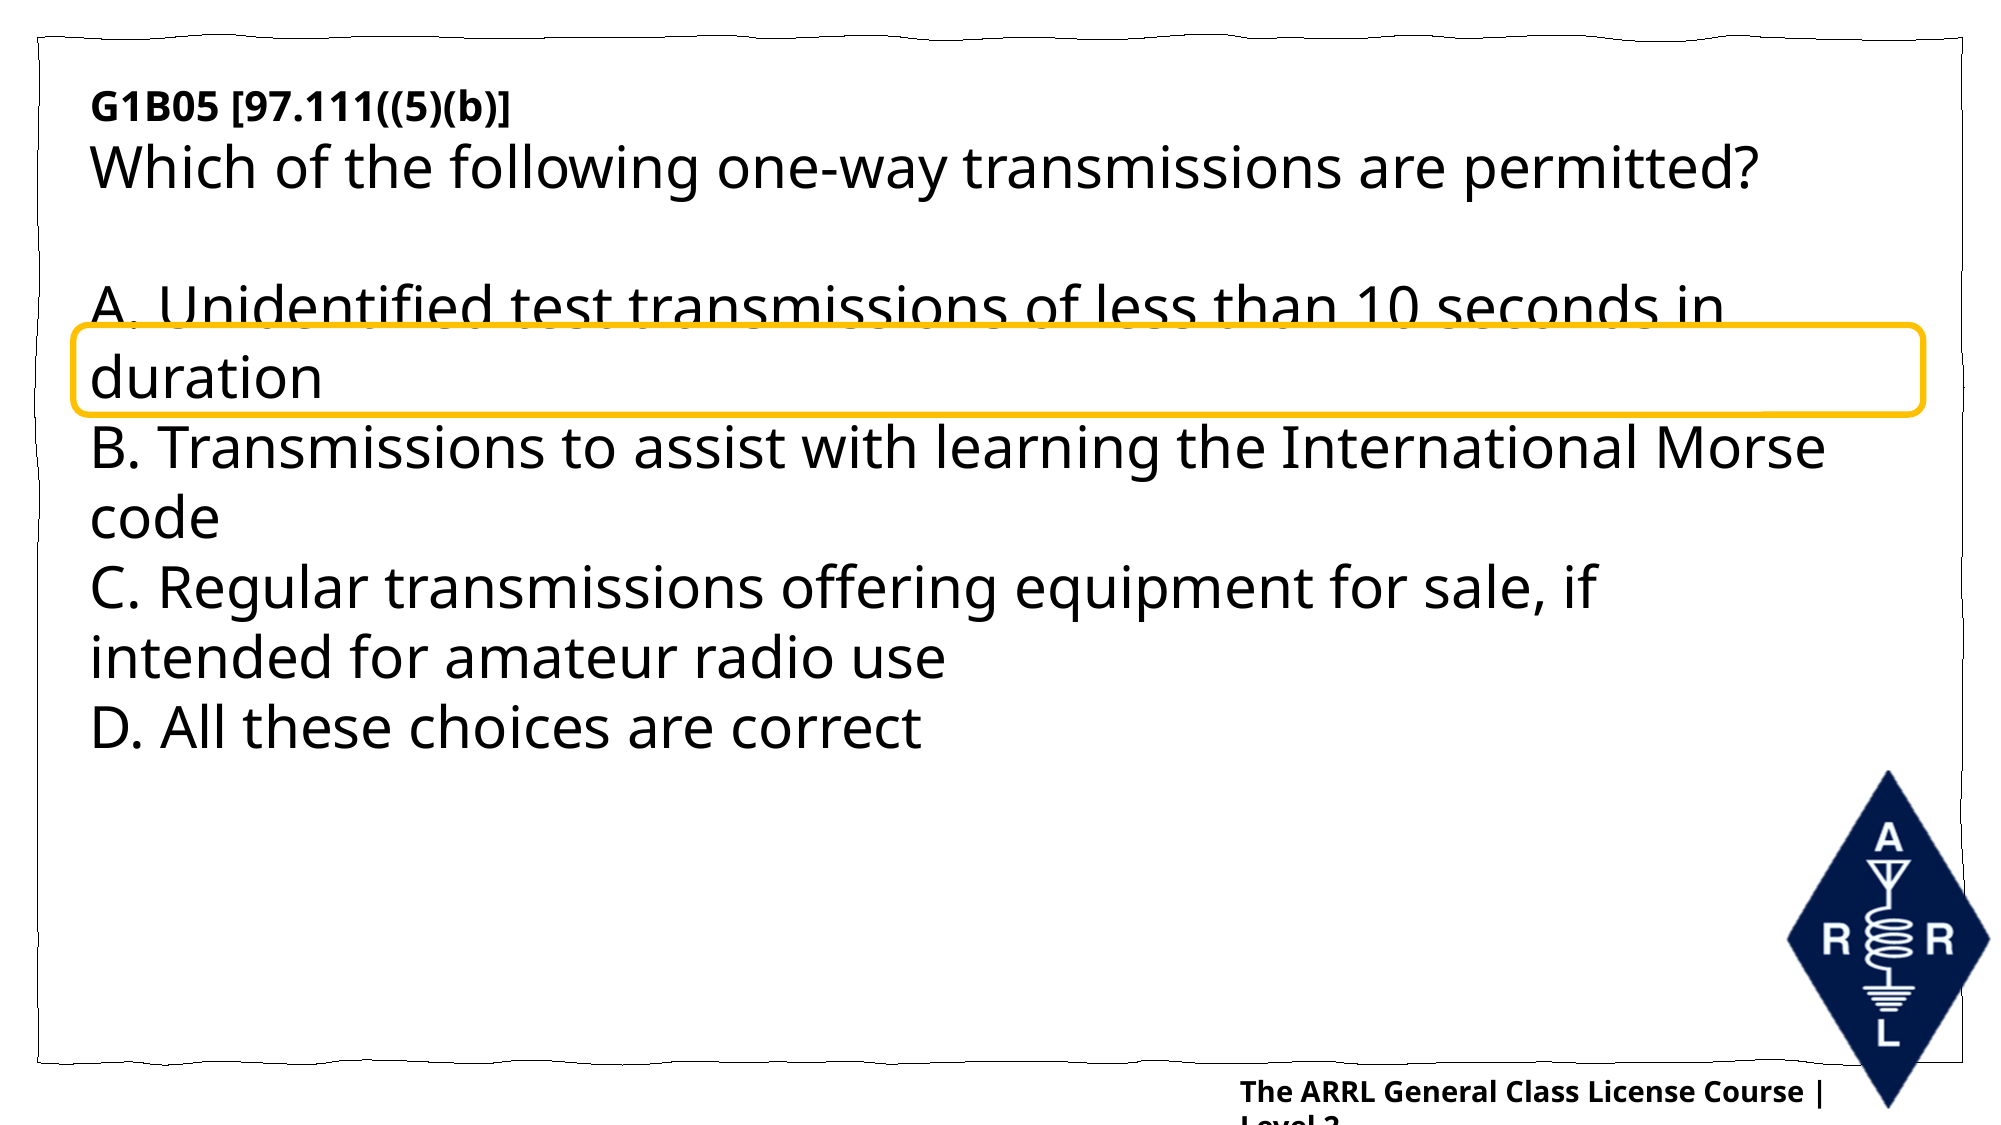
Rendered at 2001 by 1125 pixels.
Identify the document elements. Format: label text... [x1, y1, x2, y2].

text_box [72, 323, 1925, 416]
text_box G1B05 [97.111((5)(b)] Which of the following one-way transmissions are permitted? A. Unidentified test transmissions of less than 10 seconds in duration B. Transmissions to assist with learning the International Morse code C. Regular transmissions offering equipment for sale, if intended for amateur radio use D. All these choices are correct [75, 72, 1850, 329]
text_box G1B05 [97.111((5)(b)] Which of the following one-way transmissions are permitted? A. Unidentified test transmissions of less than 10 seconds in duration B. Transmissions to assist with learning the International Morse code C. Regular transmissions offering equipment for sale, if intended for amateur radio use D. All these choices are correct [75, 410, 1850, 768]
picture [1773, 752, 1999, 1125]
